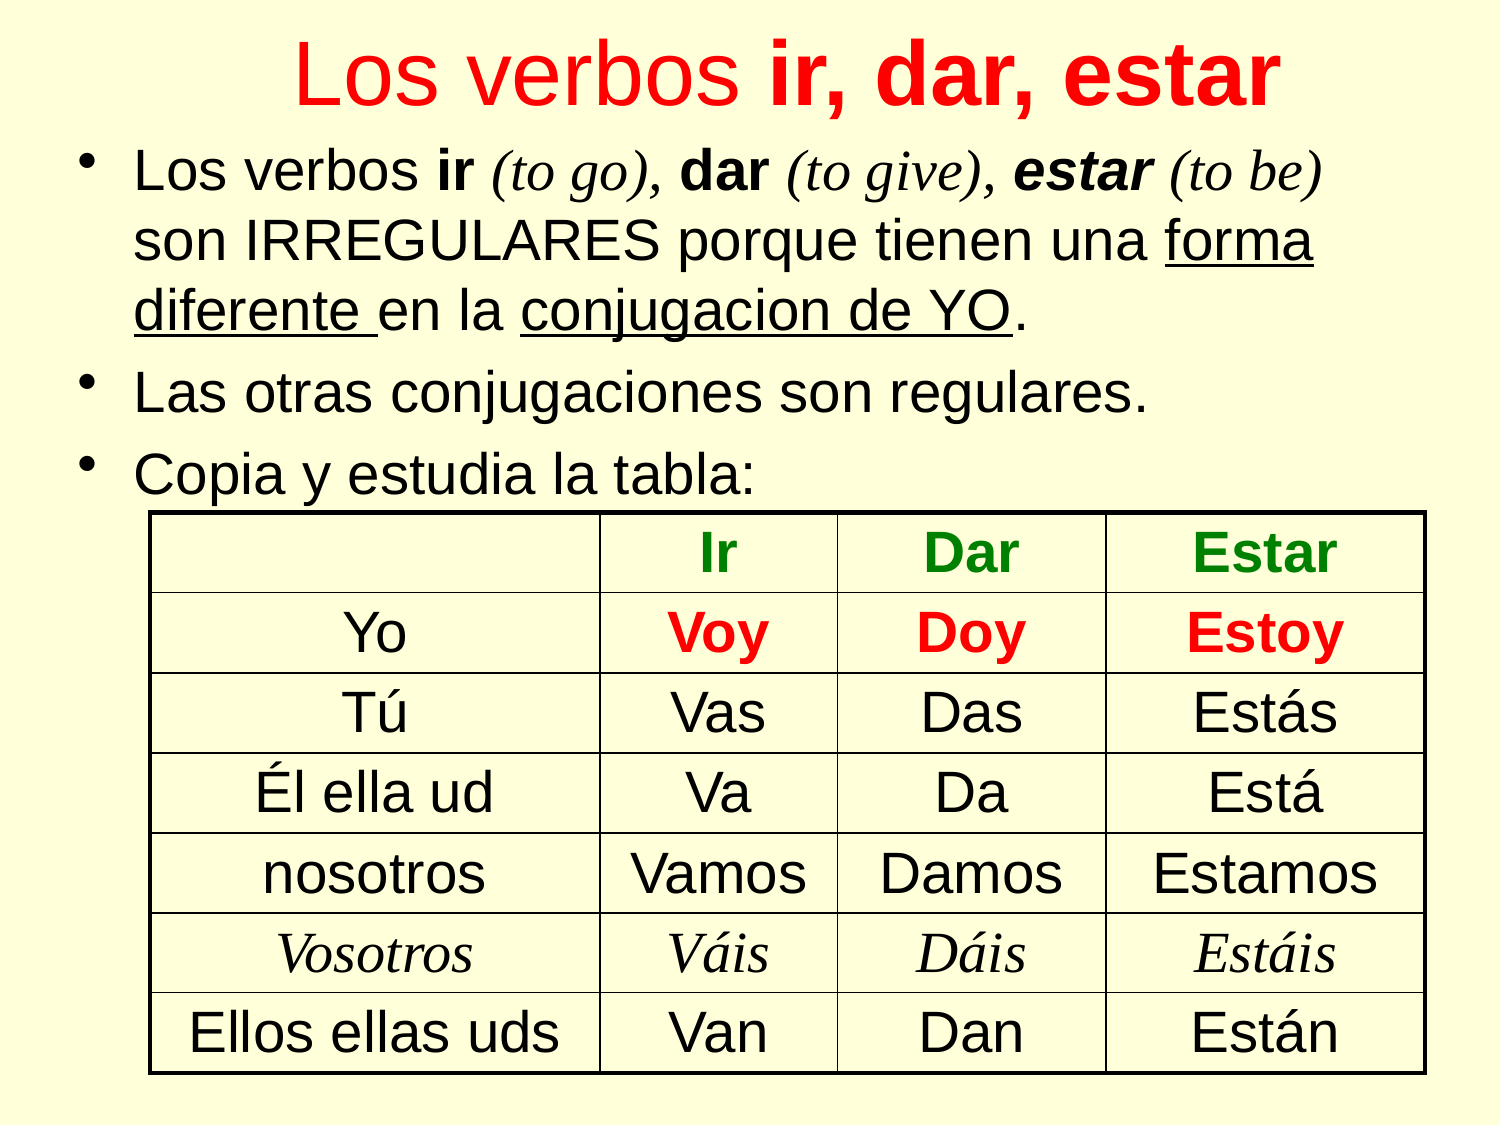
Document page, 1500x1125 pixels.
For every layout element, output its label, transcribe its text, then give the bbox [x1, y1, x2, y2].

list Los verbos ir (to go), dar (to give), estar (to be) son IRREGULARES porque tienen una forma diferente en la conjugacion de YO. Las otras conjugaciones son regulares. Copia y estudia la tabla: [62, 125, 1425, 868]
table_cell Él ella ud [152, 754, 599, 832]
table_cell Está [1107, 754, 1423, 832]
table_cell Vosotros [152, 914, 599, 992]
table_cell Estamos [1107, 834, 1423, 912]
title Los verbos ir, dar, estar [112, 0, 1463, 150]
table_cell Dan [838, 993, 1105, 1071]
table_cell Van [601, 993, 837, 1071]
table_header Estar [1107, 515, 1423, 592]
table_cell Damos [838, 834, 1105, 912]
table_header Dar [838, 515, 1105, 592]
table_cell Va [601, 754, 837, 832]
table_cell nosotros [152, 834, 599, 912]
table_header [152, 515, 599, 592]
table_cell Estás [1107, 674, 1423, 752]
table_cell Vas [601, 674, 837, 752]
table_cell Estoy [1107, 593, 1423, 672]
table_cell Ellos ellas uds [152, 993, 599, 1071]
table_cell Yo [152, 593, 599, 672]
table_cell Doy [838, 593, 1105, 672]
table_header Ir [601, 515, 837, 592]
table_cell Vamos [601, 834, 837, 912]
table_cell Estáis [1107, 914, 1423, 992]
table_cell Voy [601, 593, 837, 672]
table_cell Dáis [838, 914, 1105, 992]
table_cell Están [1107, 993, 1423, 1071]
table_cell Da [838, 754, 1105, 832]
table_cell Váis [601, 914, 837, 992]
table_cell Tú [152, 674, 599, 752]
table_cell Das [838, 674, 1105, 752]
